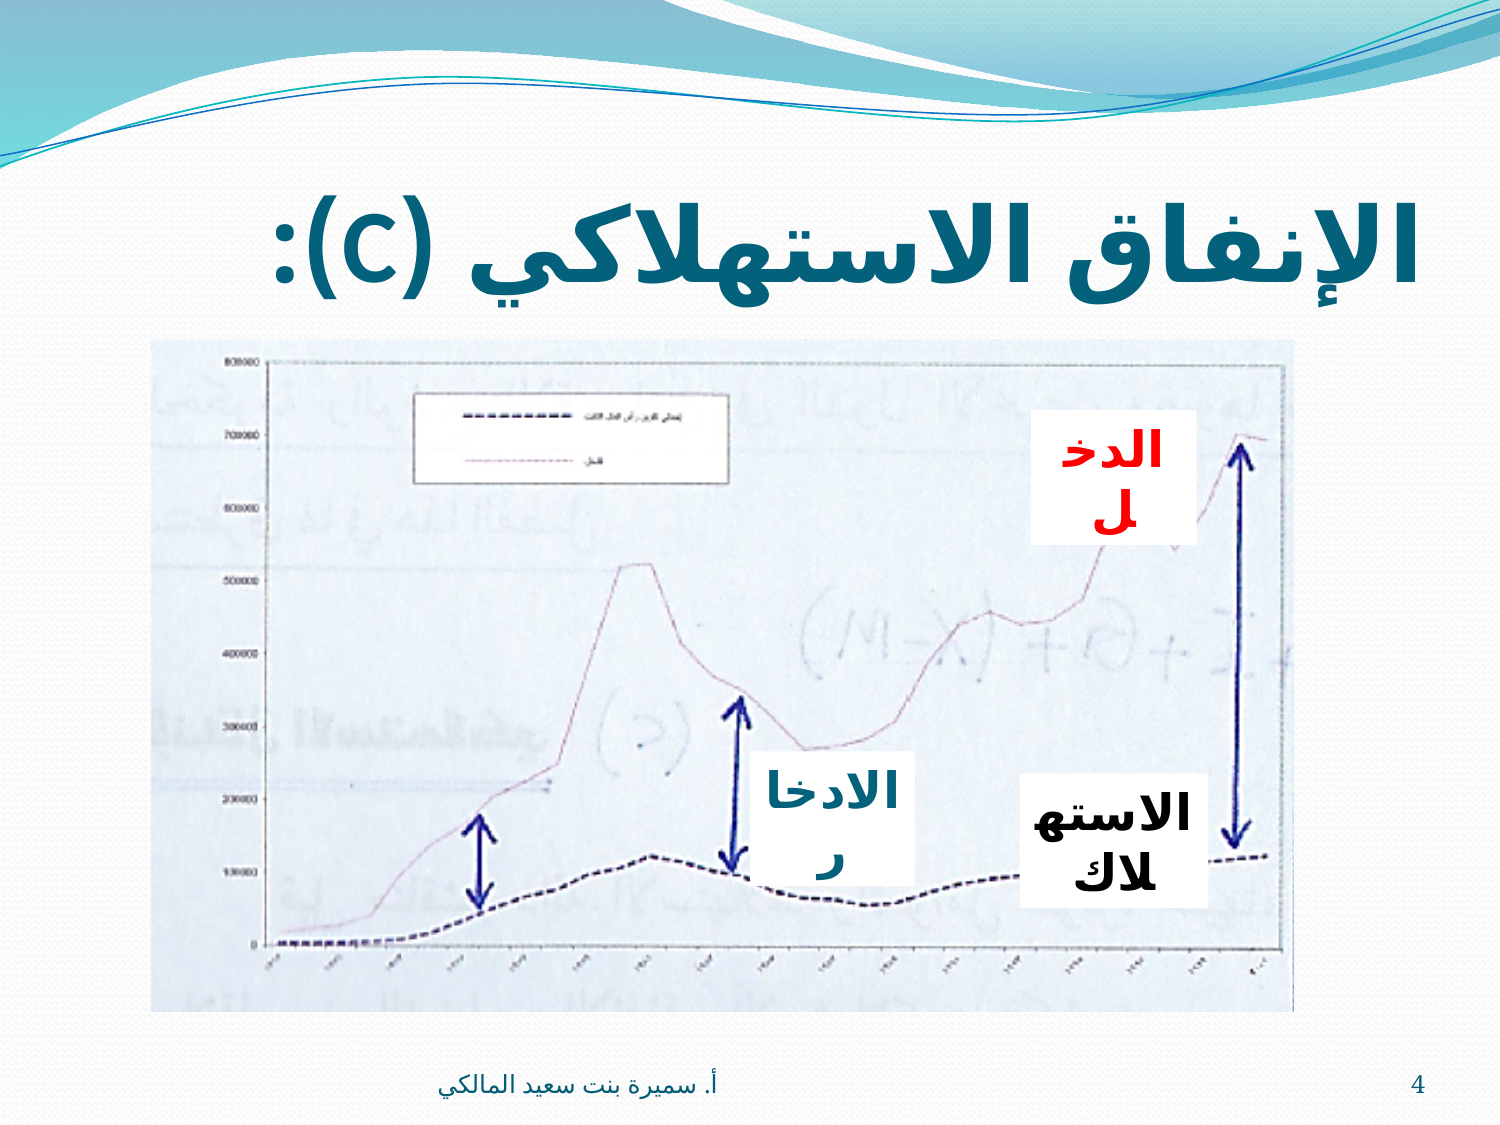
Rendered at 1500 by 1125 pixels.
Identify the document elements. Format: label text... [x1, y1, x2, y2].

title الإنفاق الاستهلاكي (C): [75, 115, 378, 303]
picture [1063, 340, 1293, 1012]
slide_number 4 [1299, 1042, 1425, 1103]
text_box الاستهلاك [1065, 773, 1209, 909]
picture [152, 340, 380, 1012]
picture [384, 102, 1059, 1125]
text_box الدخل [1065, 410, 1197, 545]
title الإنفاق الاستهلاكي (C): [1065, 115, 1425, 303]
